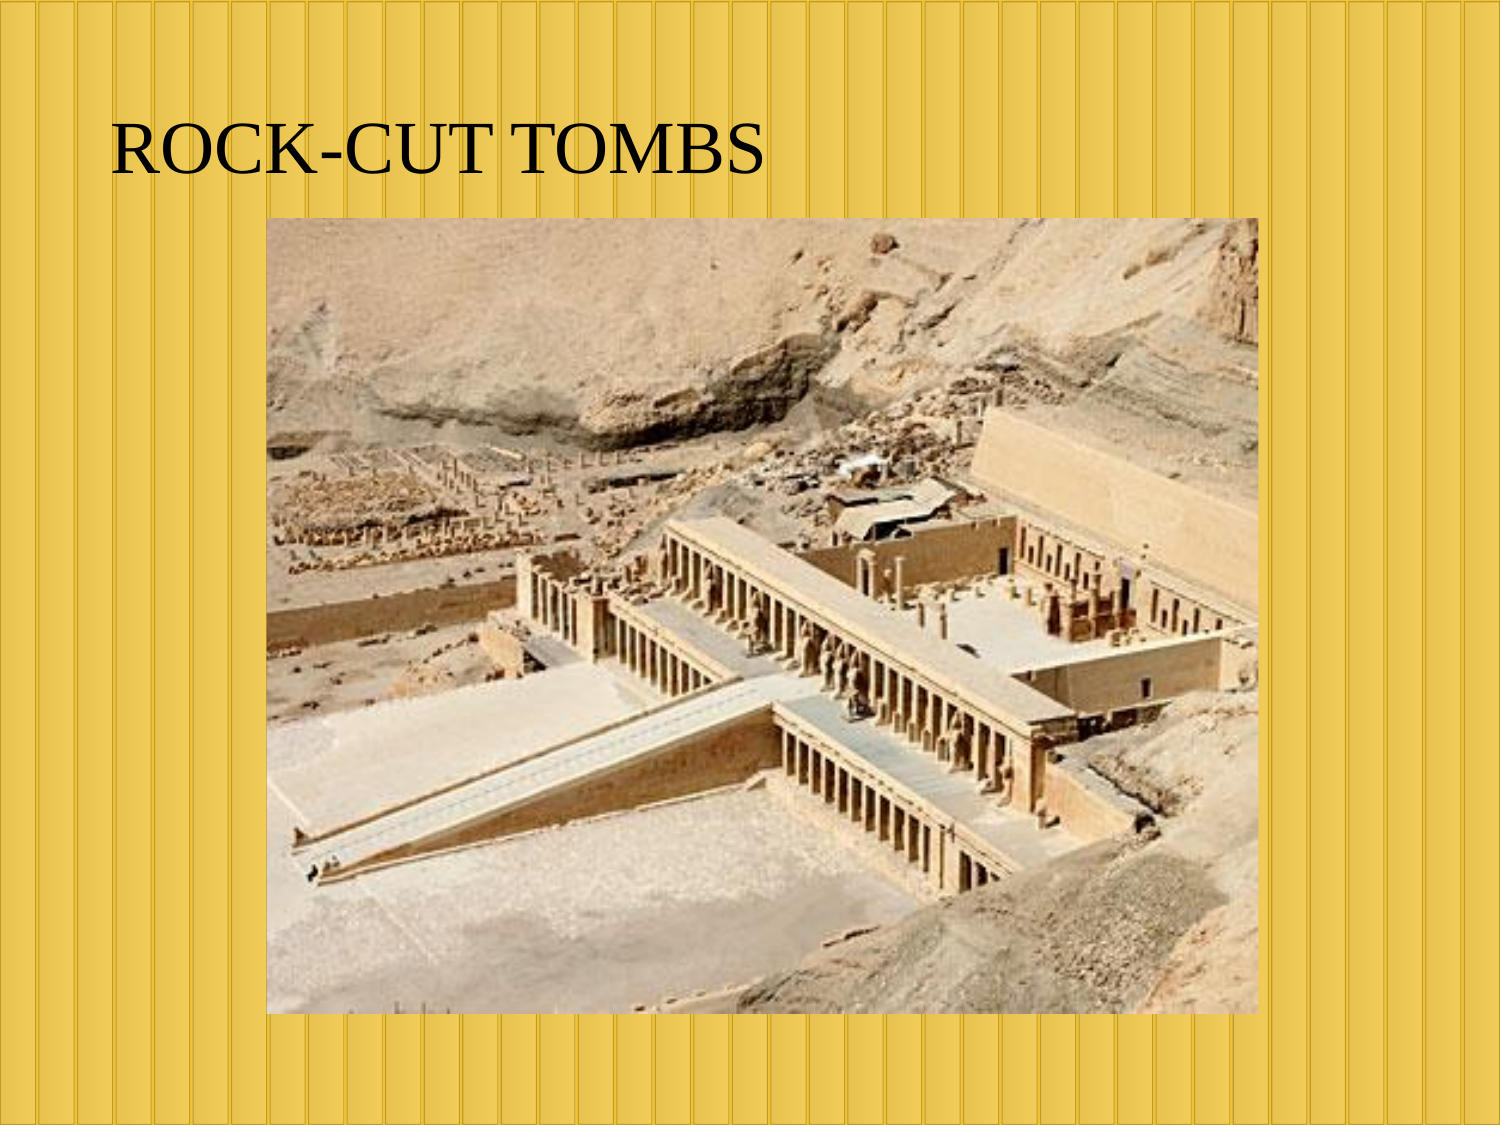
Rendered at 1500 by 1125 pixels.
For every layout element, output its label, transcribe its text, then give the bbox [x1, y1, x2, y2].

text_box [266, 218, 1259, 1014]
title Rock-cut Tombs [50, 34, 1475, 253]
